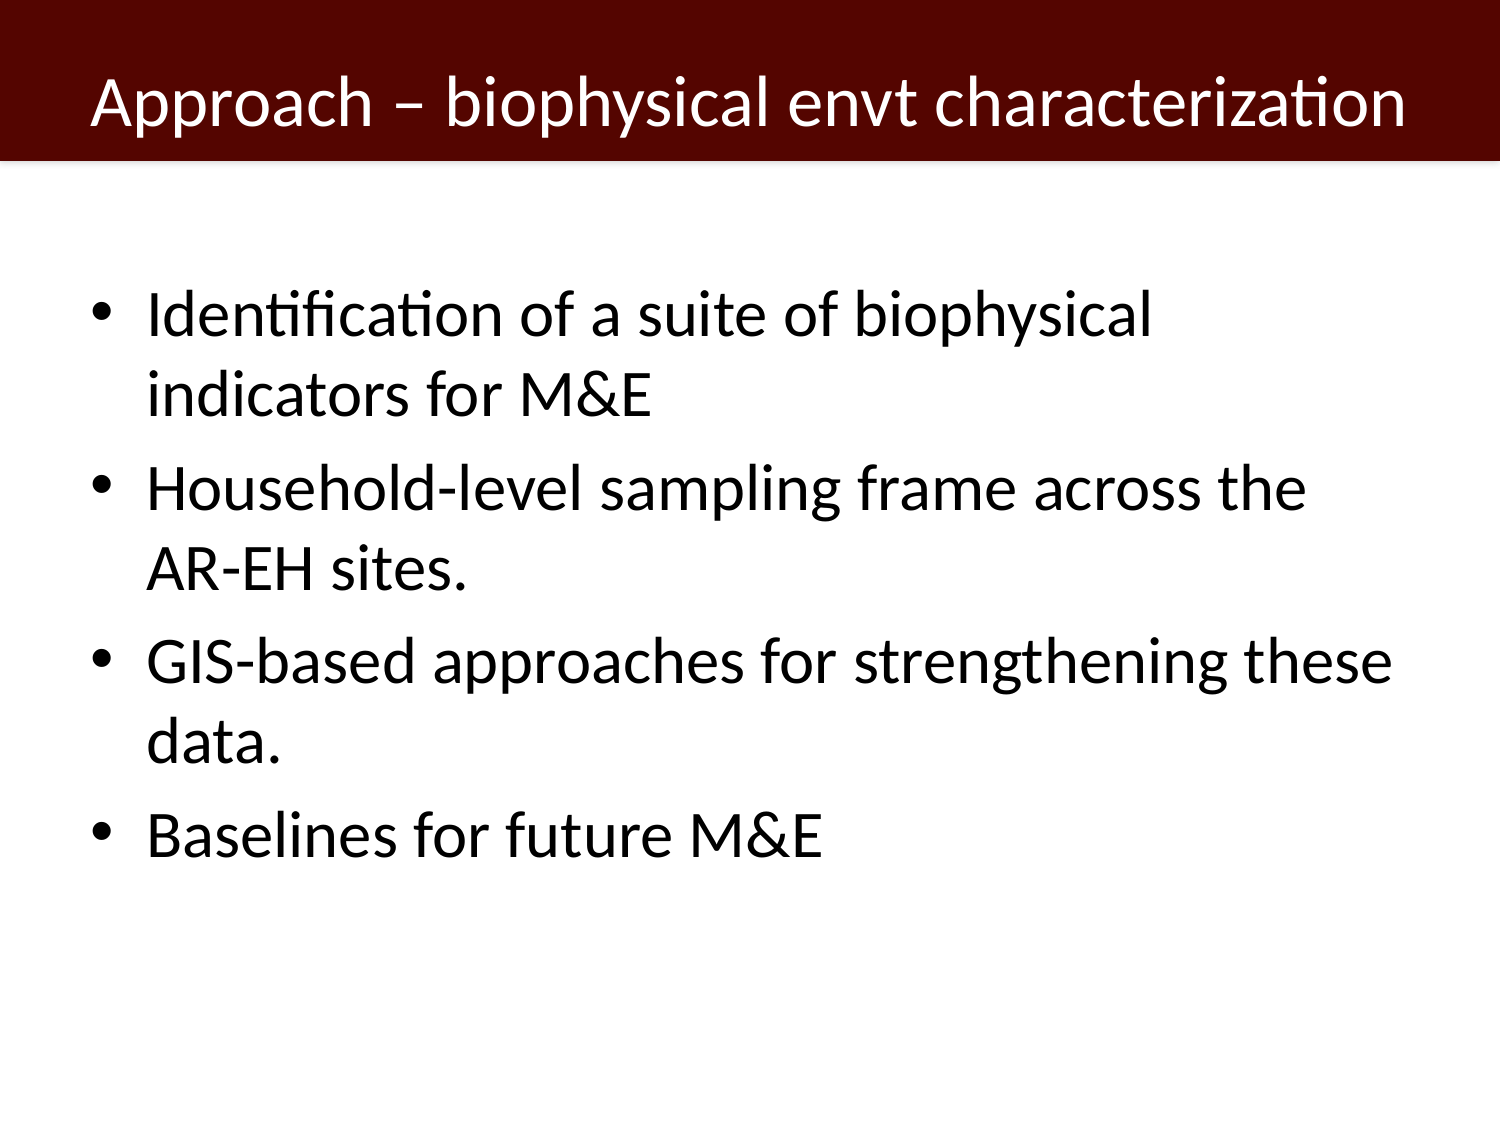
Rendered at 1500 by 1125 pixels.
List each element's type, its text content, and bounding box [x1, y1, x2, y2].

title Approach – biophysical envt characterization [75, 3, 1425, 191]
list Identification of a suite of biophysical indicators for M&E Household-level sampling frame across the AR-EH sites. GIS-based approaches for strengthening these data. Baselines for future M&E [75, 262, 1425, 1005]
